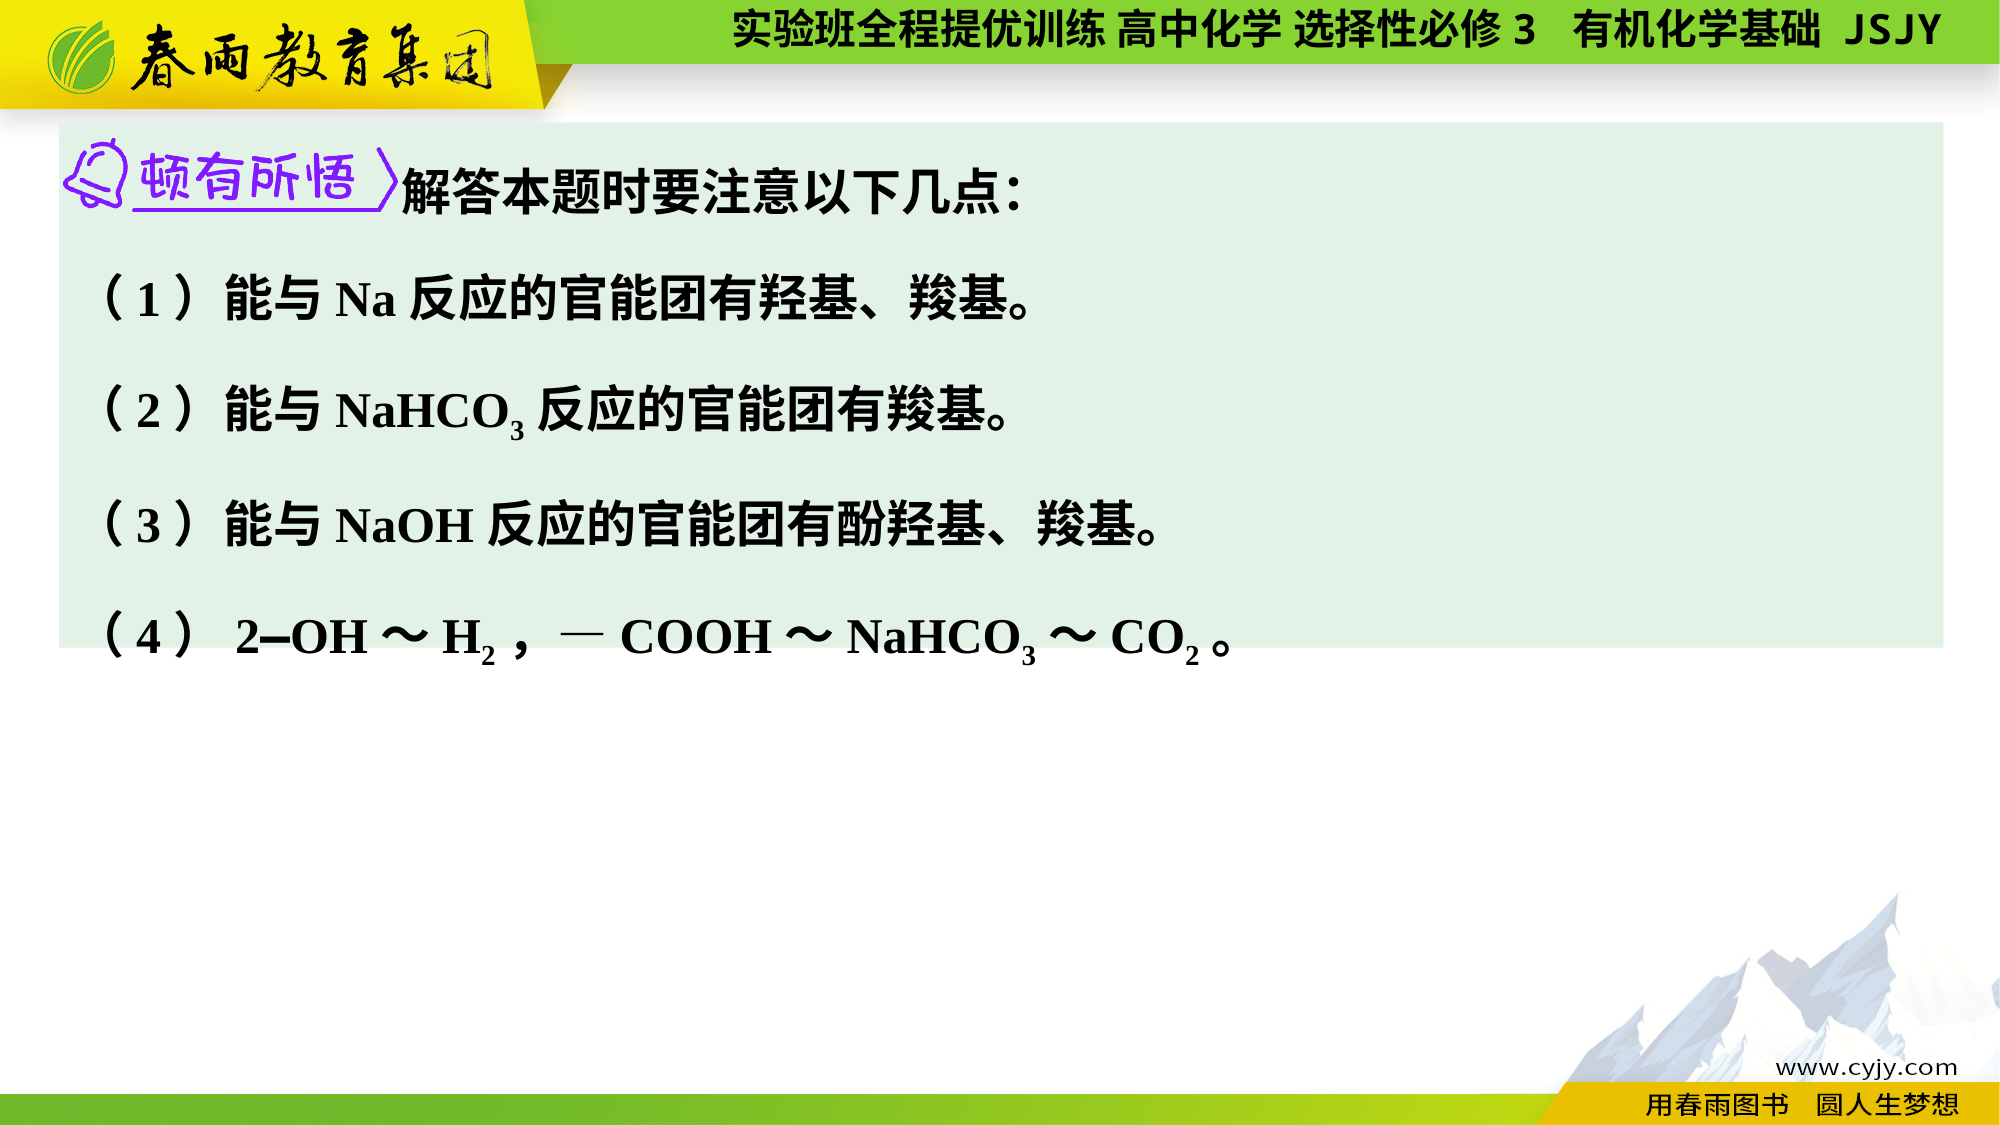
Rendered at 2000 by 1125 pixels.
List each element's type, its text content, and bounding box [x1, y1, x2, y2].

list 解答本题时要注意以下几点： （1）能与Na反应的官能团有羟基、羧基。 （2）能与NaHCO3反应的官能团有羧基。 （3）能与NaOH反应的官能团有酚羟基、羧基。 （4）2—OH～H2，—COOH～NaHCO3～CO2。 [59, 122, 1944, 648]
picture [0, 0, 2000, 1125]
